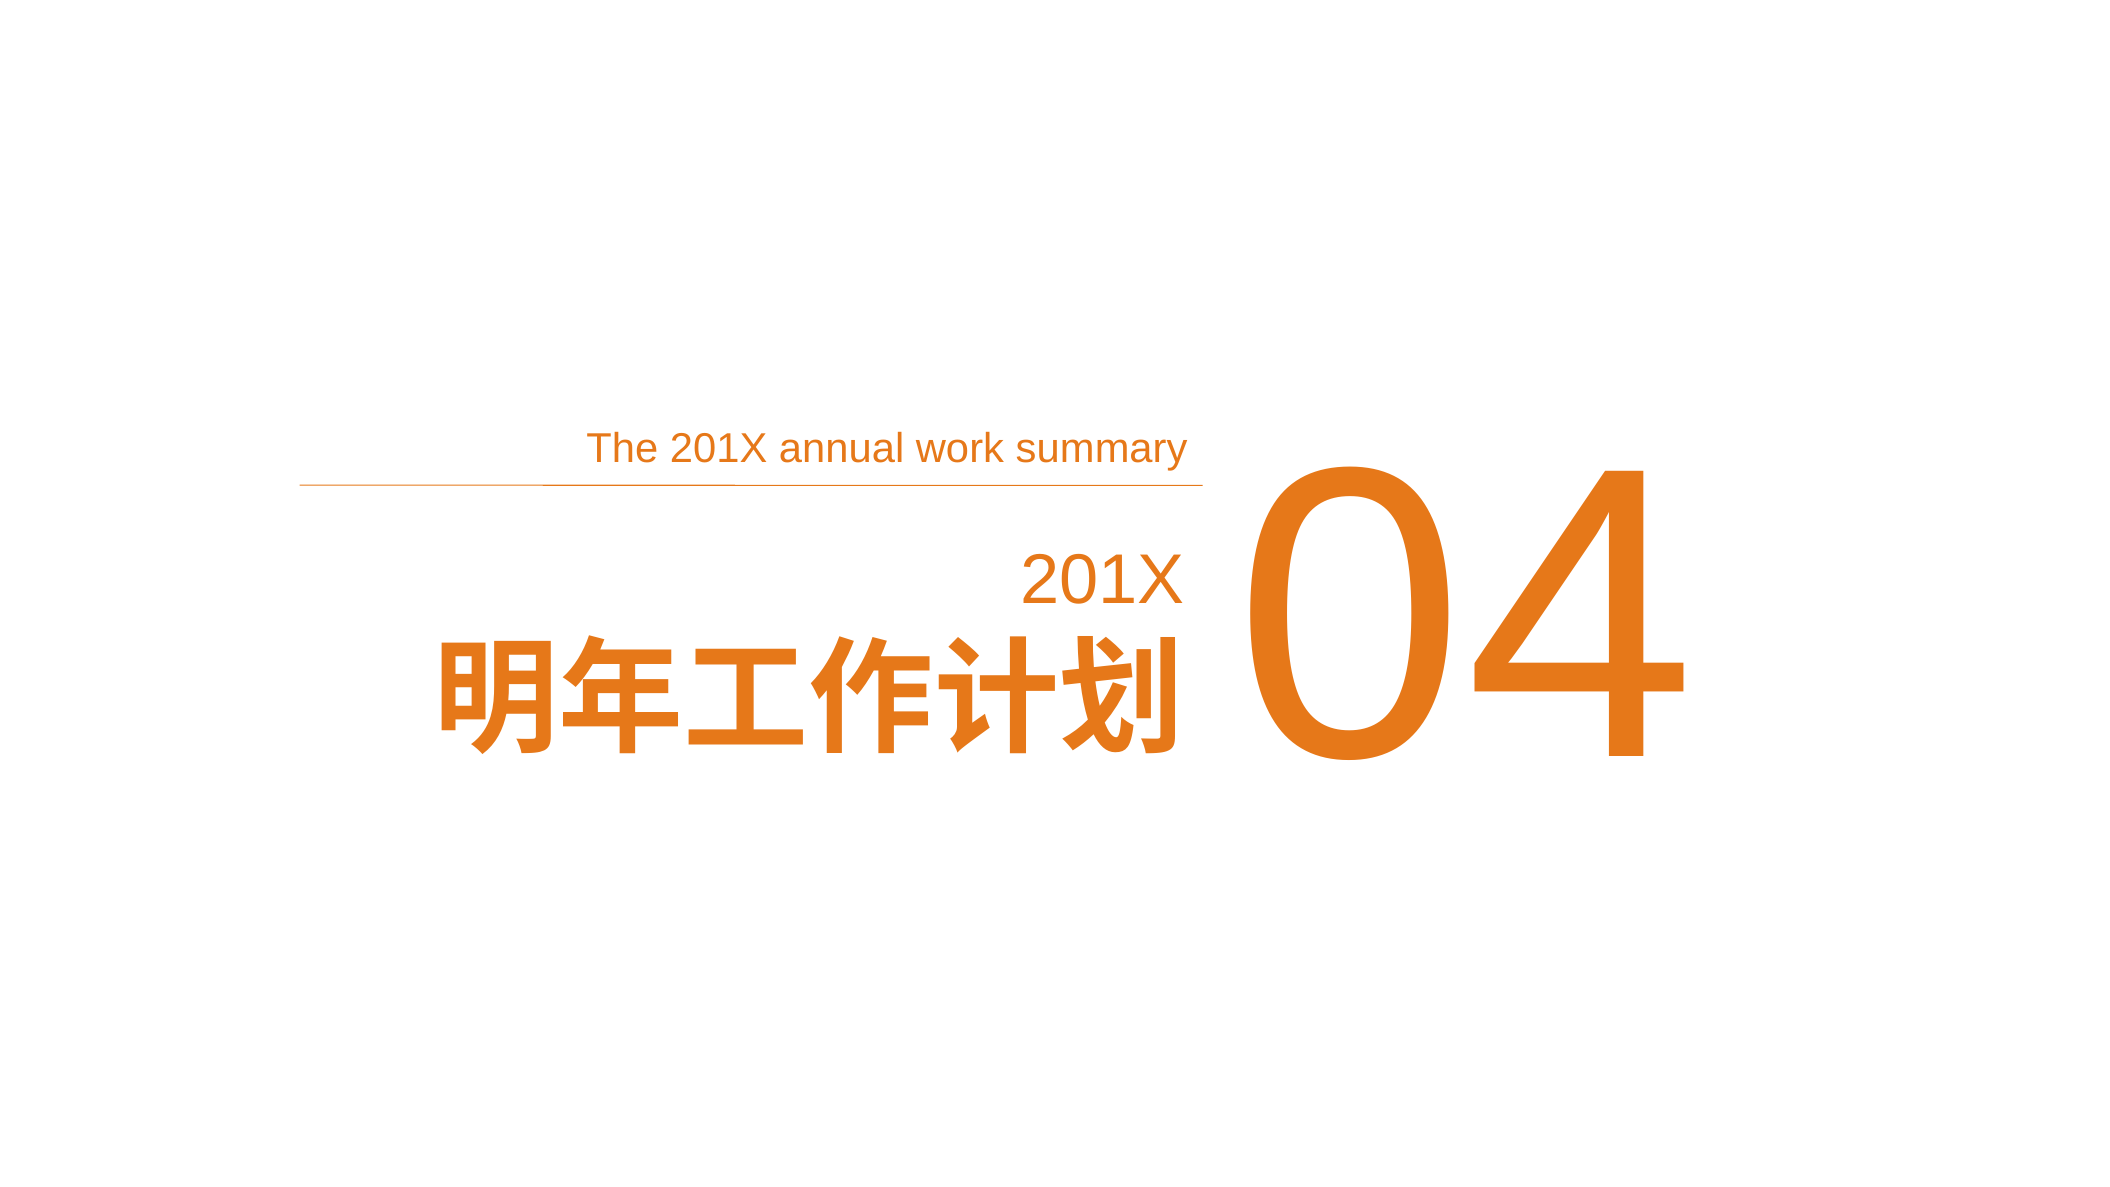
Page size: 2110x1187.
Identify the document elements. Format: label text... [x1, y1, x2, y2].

text_box 04 [1220, 334, 1711, 847]
text_box The 201X annual work summary [571, 413, 1203, 479]
text_box 201X 明年工作计划 [418, 525, 1199, 775]
